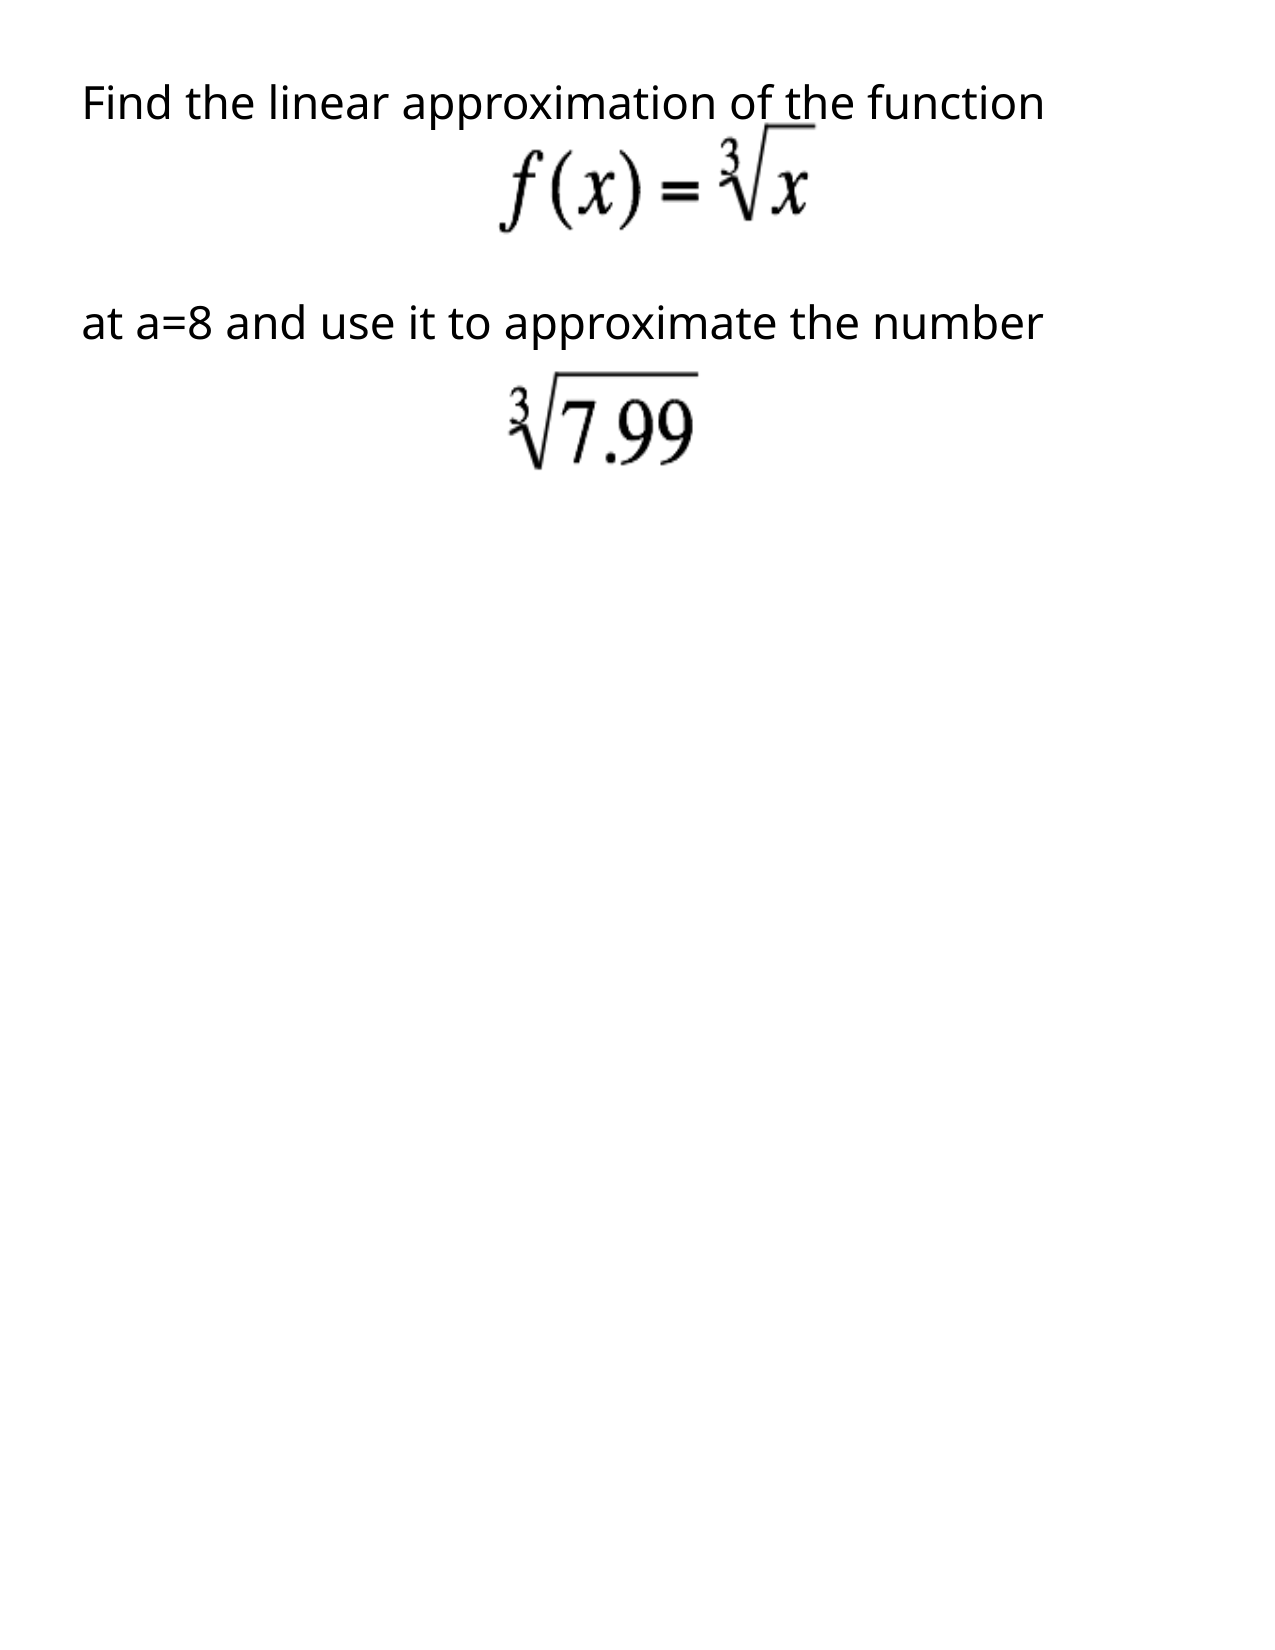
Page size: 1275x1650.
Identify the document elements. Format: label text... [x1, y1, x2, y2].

picture [487, 112, 823, 245]
text_box Find the linear approximation of the function at a=8 and use it to approximate the number [66, 66, 1066, 356]
picture [497, 361, 708, 477]
